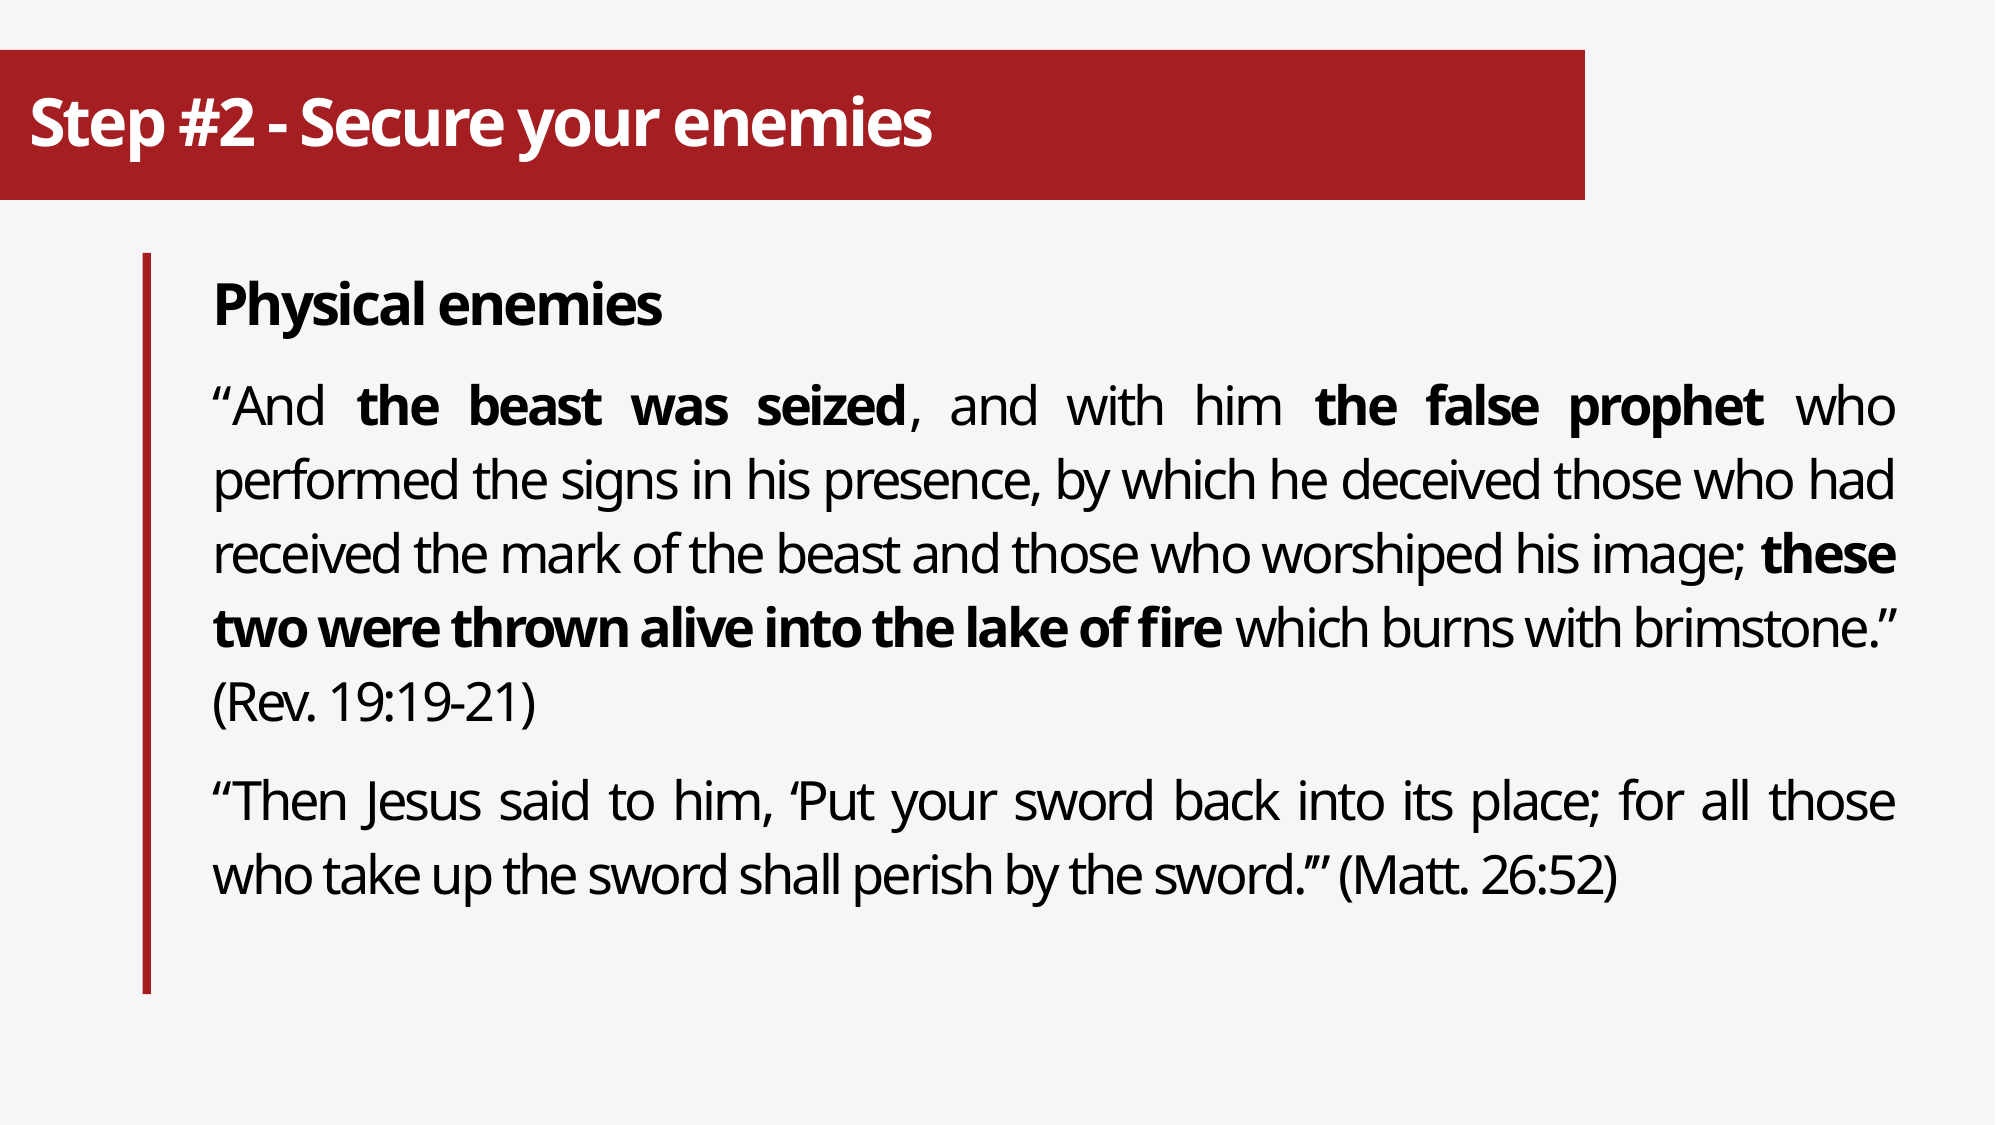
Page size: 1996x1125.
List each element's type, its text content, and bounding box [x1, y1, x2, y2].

subtitle Physical enemies “And the beast was seized, and with him the false prophet who performed the signs in his presence, by which he deceived those who had received the mark of the beast and those who worshiped his image; these two were thrown alive into the lake of fire which burns with brimstone.” (Rev. 19:19-21) “Then Jesus said to him, ‘Put your sword back into its place; for all those who take up the sword shall perish by the sword.’” (Matt. 26:52) [197, 249, 1910, 1000]
title Step #2 - Secure your enemies [14, 62, 1810, 188]
